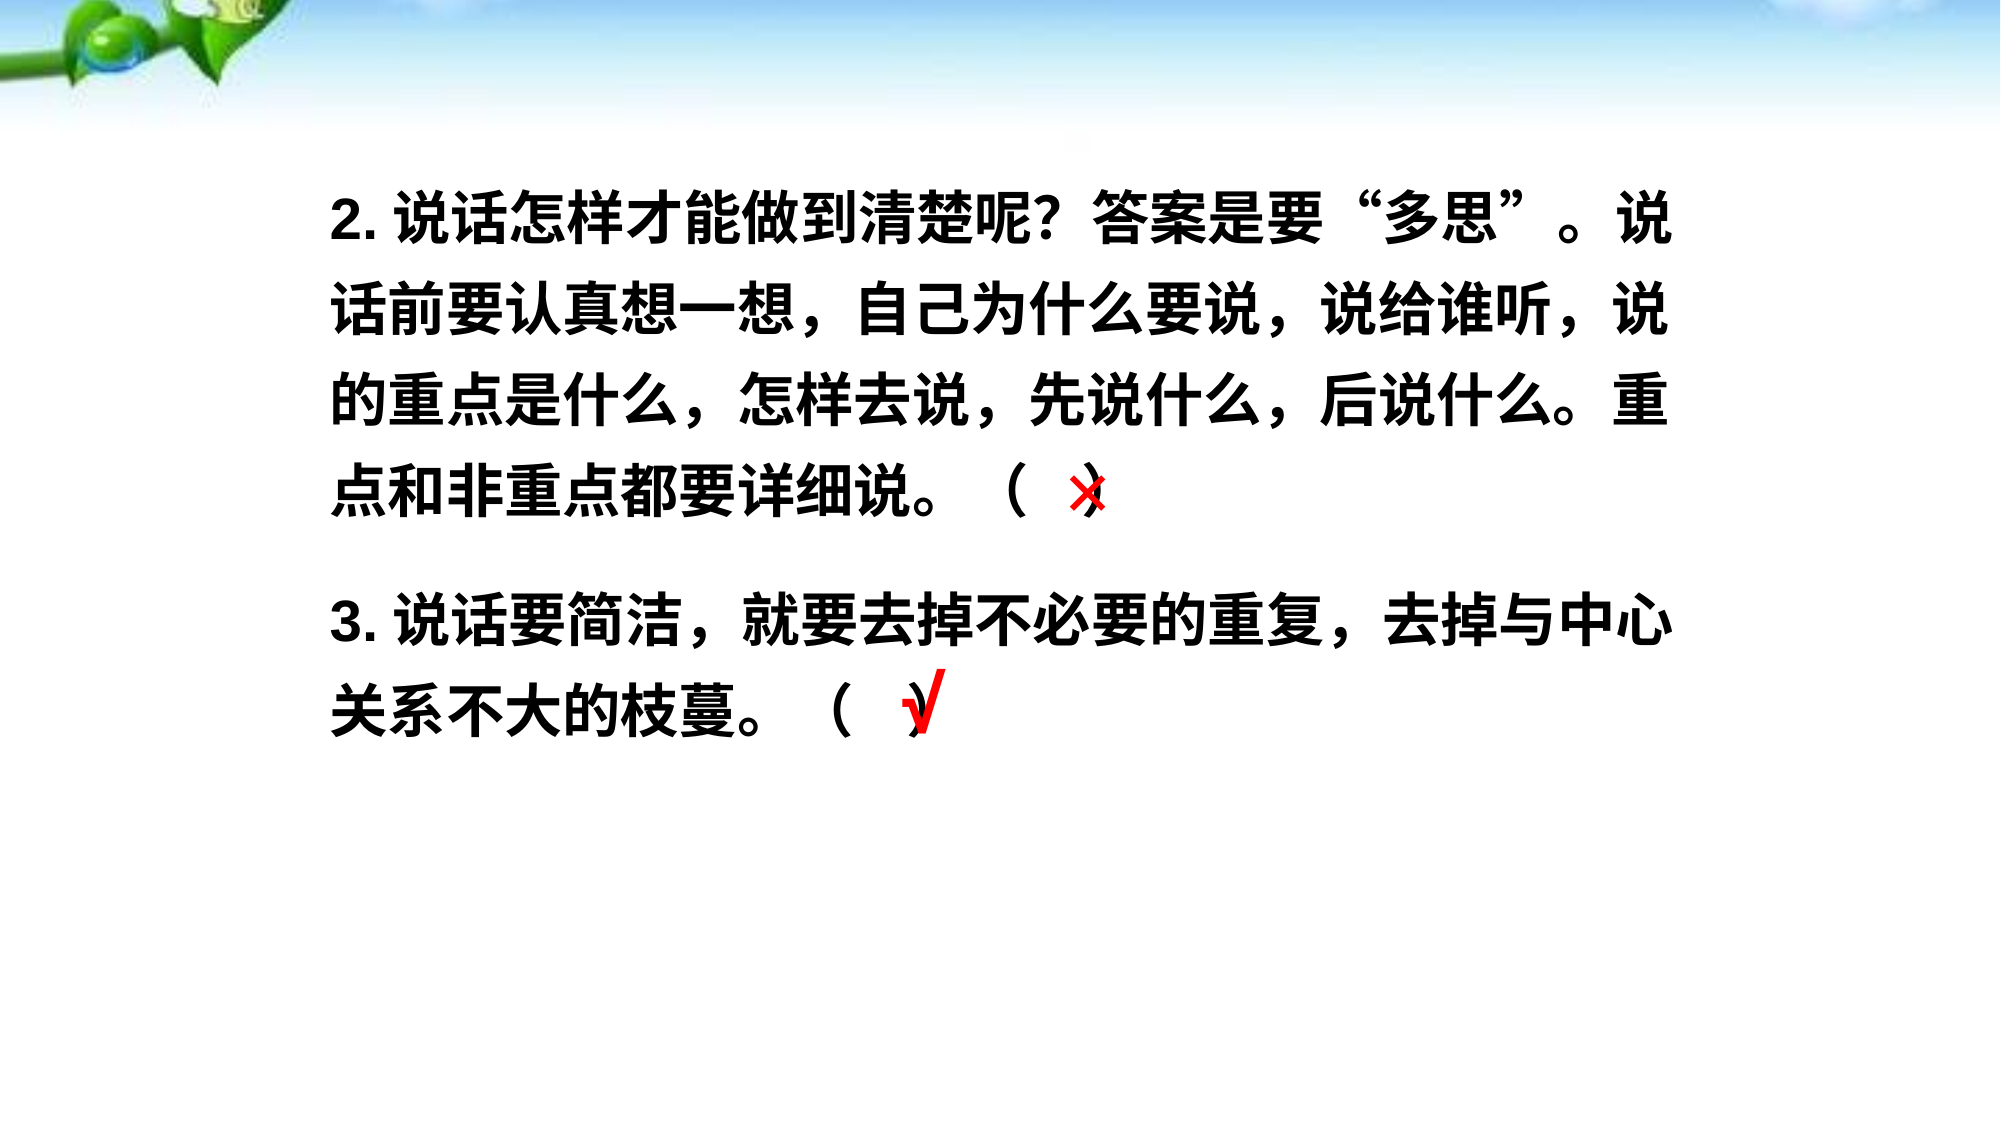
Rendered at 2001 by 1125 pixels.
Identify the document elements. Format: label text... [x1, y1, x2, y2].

picture [0, 0, 2001, 1125]
text_box 2.说话怎样才能做到清楚呢？答案是要“多思”。说话前要认真想一想，自己为什么要说，说给谁听，说的重点是什么，怎样去说，先说什么，后说什么。重点和非重点都要详细说。（ ） 3.说话要简洁，就要去掉不必要的重复，去掉与中心关系不大的枝蔓。（ ） [314, 153, 1709, 752]
text_box √ [885, 651, 961, 757]
text_box ✕ [1051, 432, 1126, 538]
